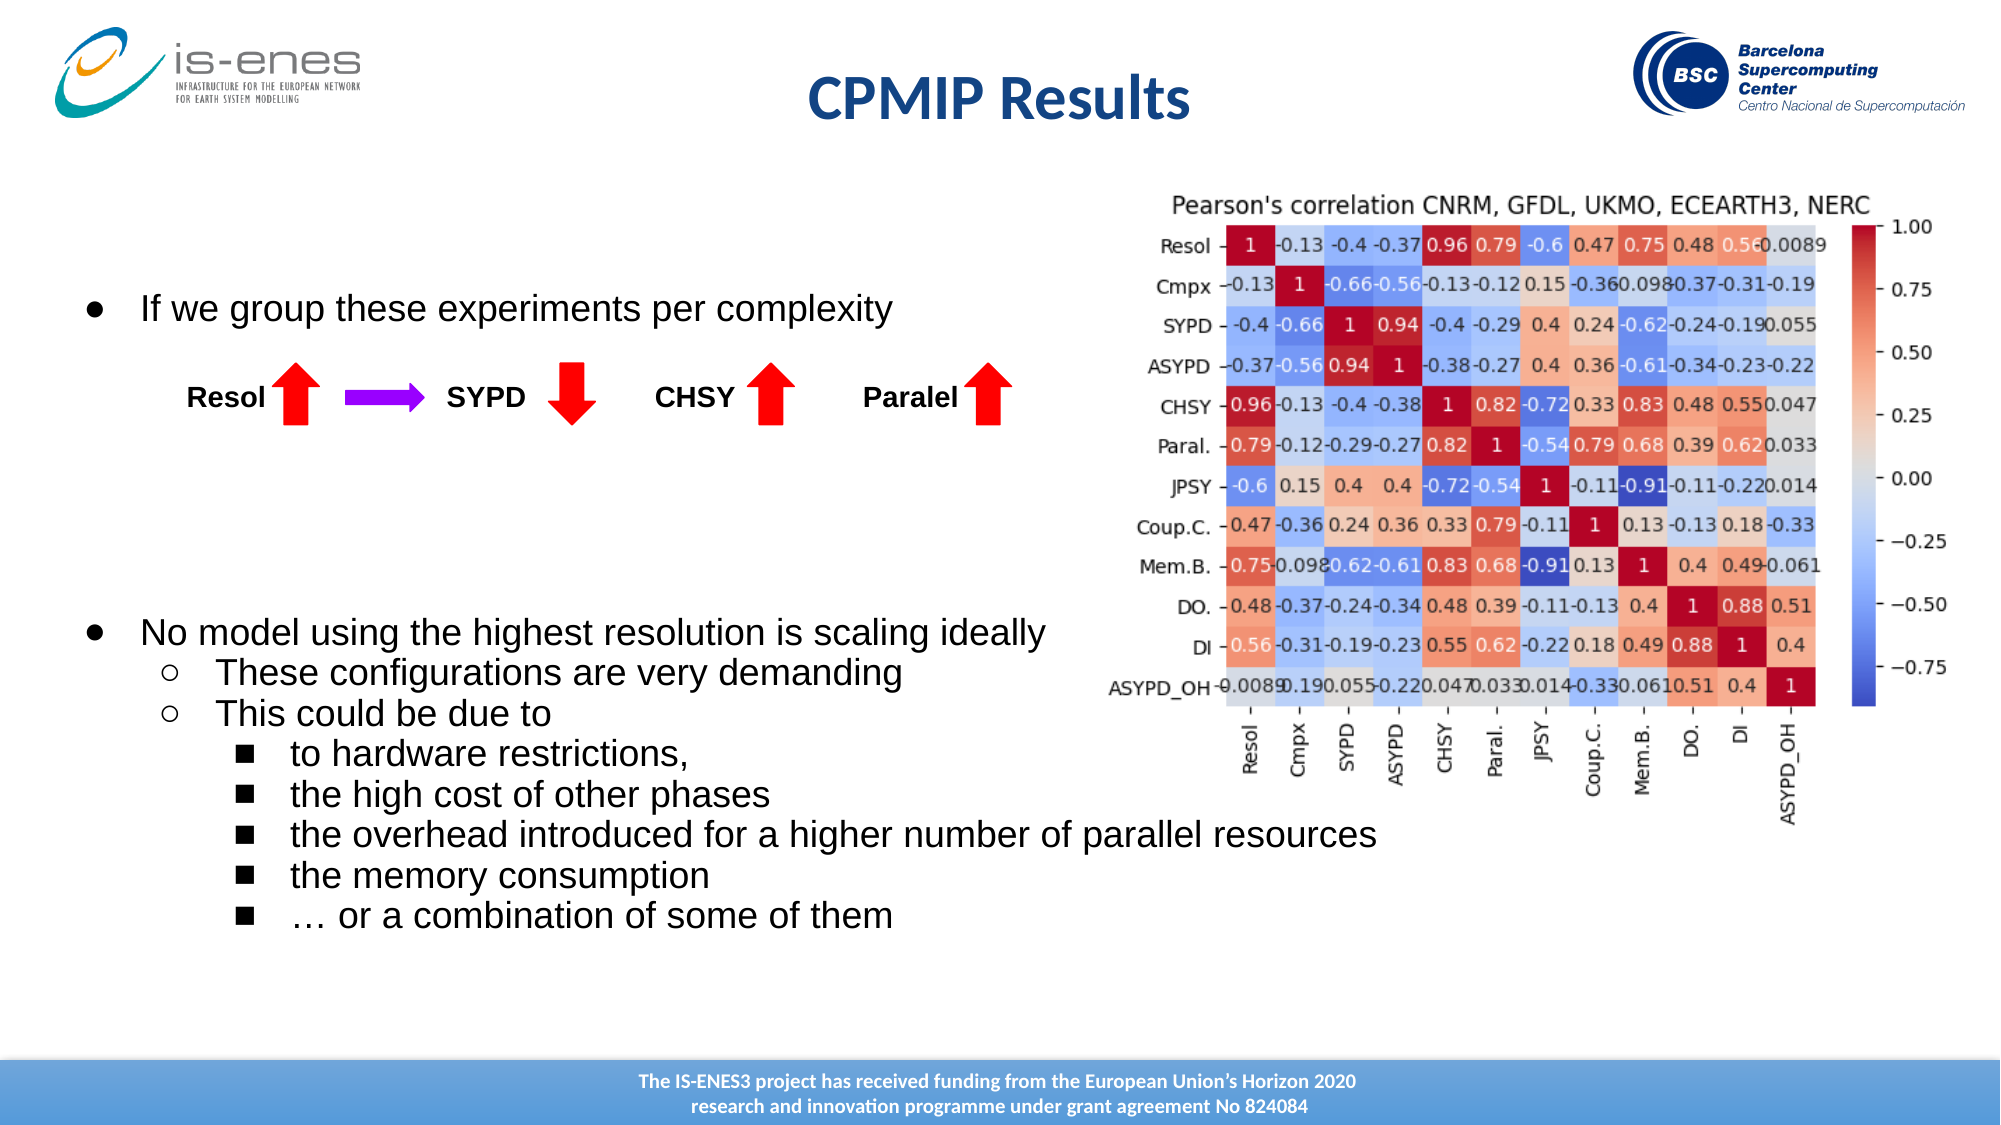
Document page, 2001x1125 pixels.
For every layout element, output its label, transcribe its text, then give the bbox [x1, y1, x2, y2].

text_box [142, 362, 1078, 425]
picture [54, 27, 360, 118]
title CPMIP Results [0, 38, 2000, 150]
picture [1631, 27, 1967, 118]
picture [1099, 175, 1967, 838]
list If we group these experiments per complexity No model using the highest resolution is scaling ideally These configurations are very demanding This could be due to to hardware restrictions, the high cost of other phases the overhead introduced for a higher number of parallel resources the memory consumption … or a combination of some of them [50, 236, 1775, 951]
text_box The IS-ENES3 project has received funding from the European Union’s Horizon 2020 research and innovation programme under grant agreement No 824084 [0, 1060, 2000, 1125]
